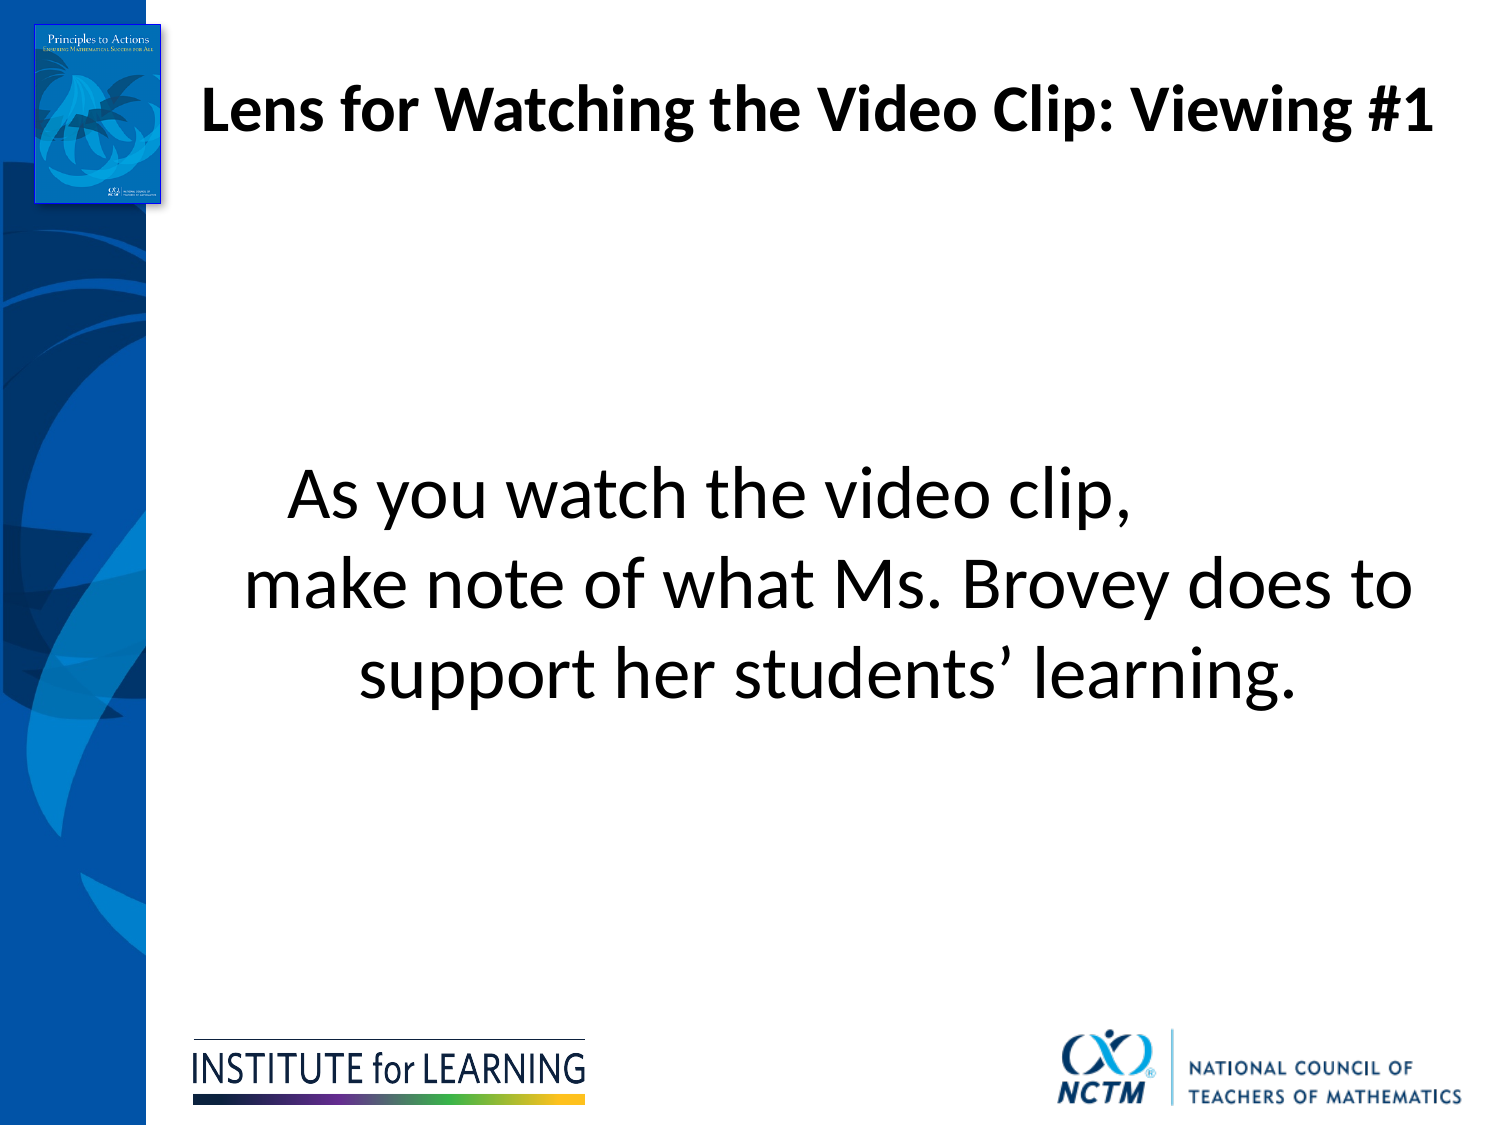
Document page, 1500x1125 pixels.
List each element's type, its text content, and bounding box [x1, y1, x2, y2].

title Lens for Watching the Video Clip: Viewing #1 [167, 45, 1470, 165]
list As you watch the video clip, make note of what Ms. Brovey does to support her students’ learning. [194, 204, 1464, 952]
picture [35, 25, 160, 203]
picture [193, 1038, 585, 1105]
picture [0, 0, 146, 1125]
